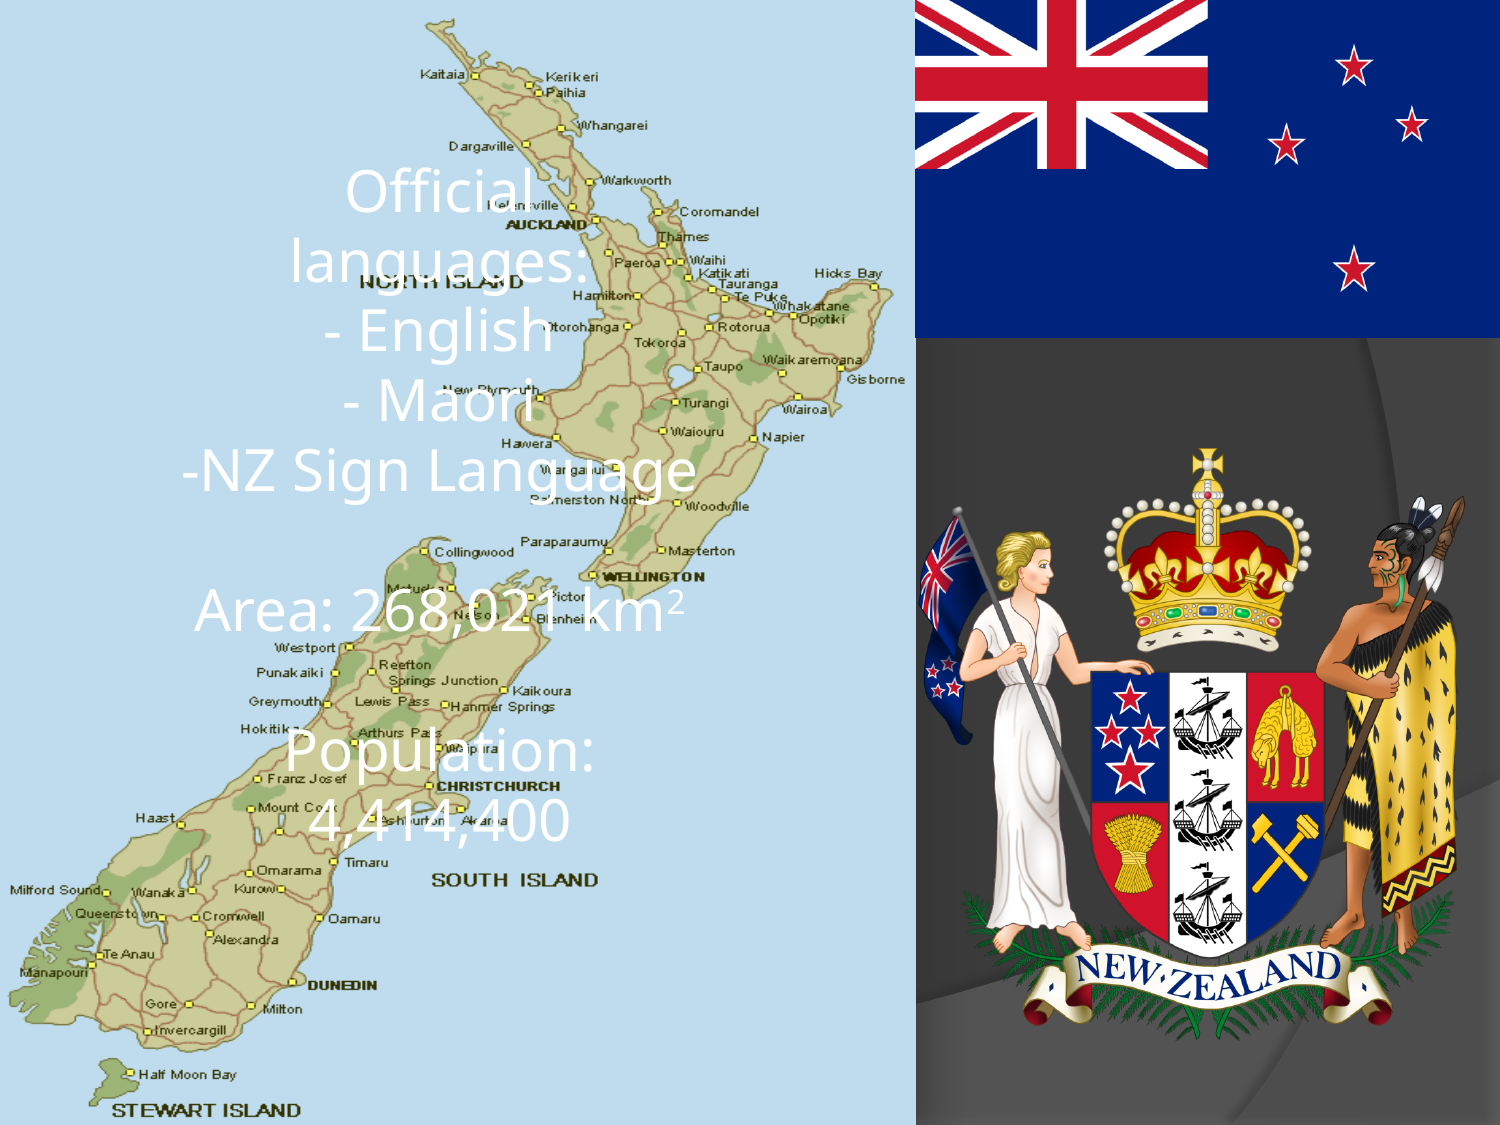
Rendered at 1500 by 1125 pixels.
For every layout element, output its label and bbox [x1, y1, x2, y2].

picture [915, 444, 1500, 1043]
picture [915, 0, 1500, 339]
list [0, 0, 916, 1125]
